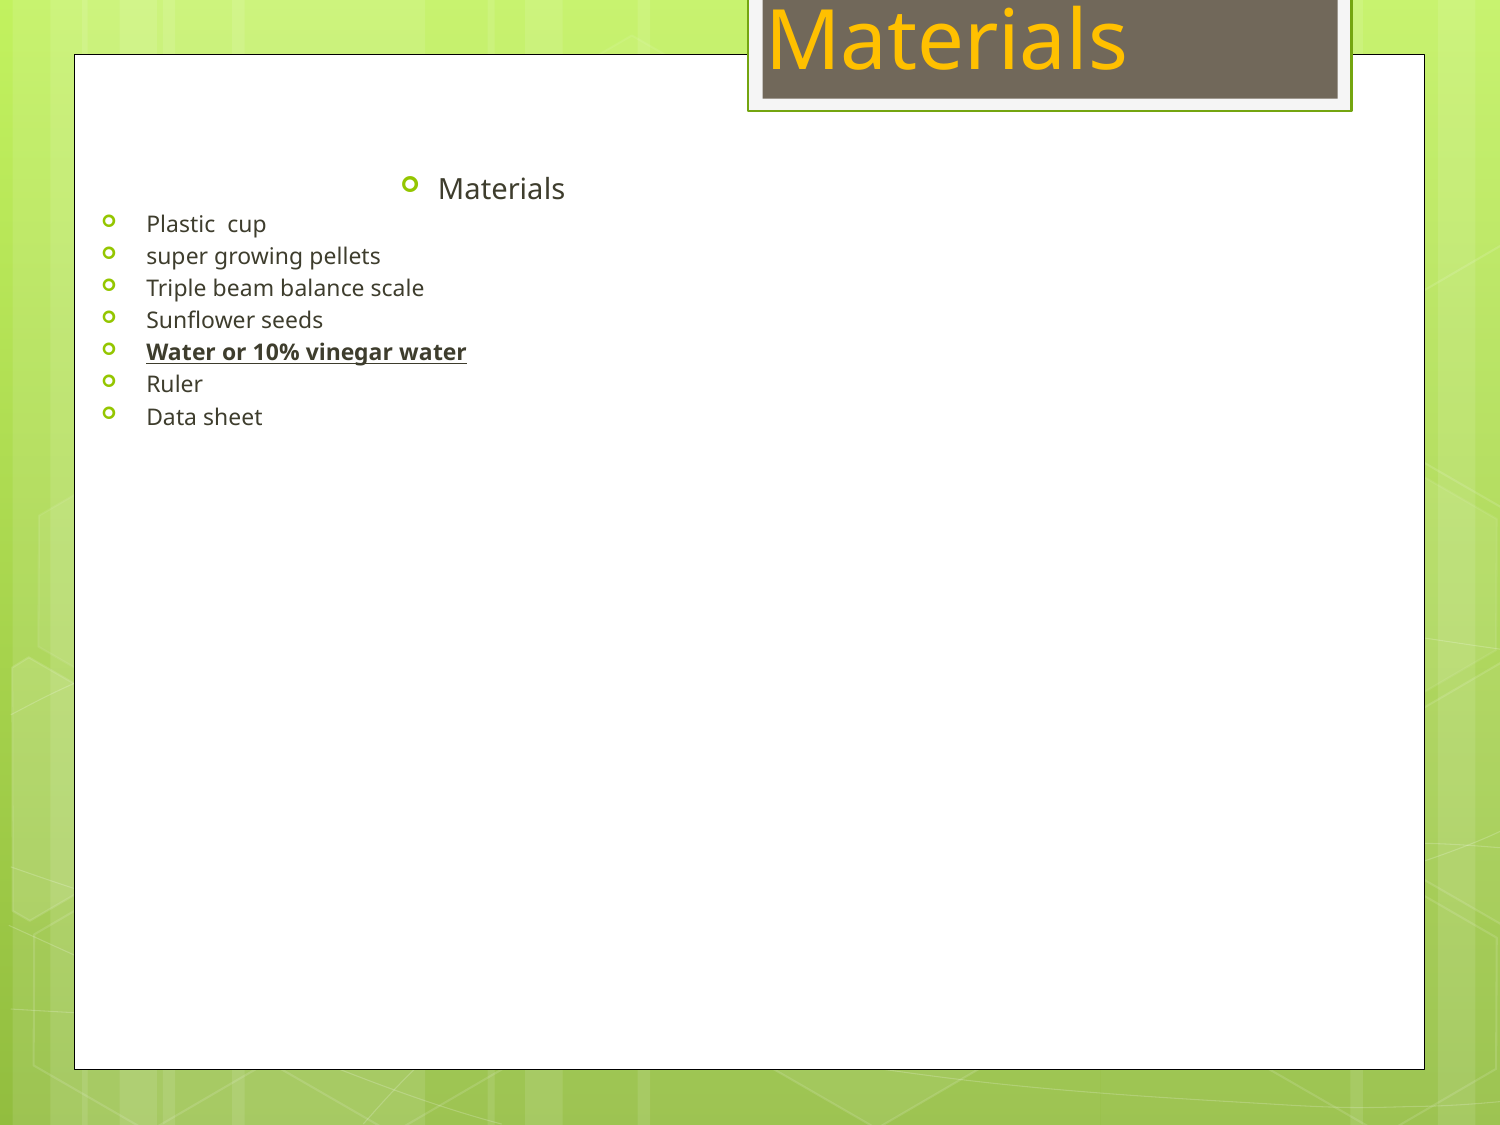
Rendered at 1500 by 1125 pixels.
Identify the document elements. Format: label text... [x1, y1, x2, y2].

title Materials [750, 0, 1500, 94]
list Materials Plastic cup super growing pellets Triple beam balance scale Sunflower seeds Water or 10% vinegar water Ruler Data sheet [75, 162, 1313, 1021]
